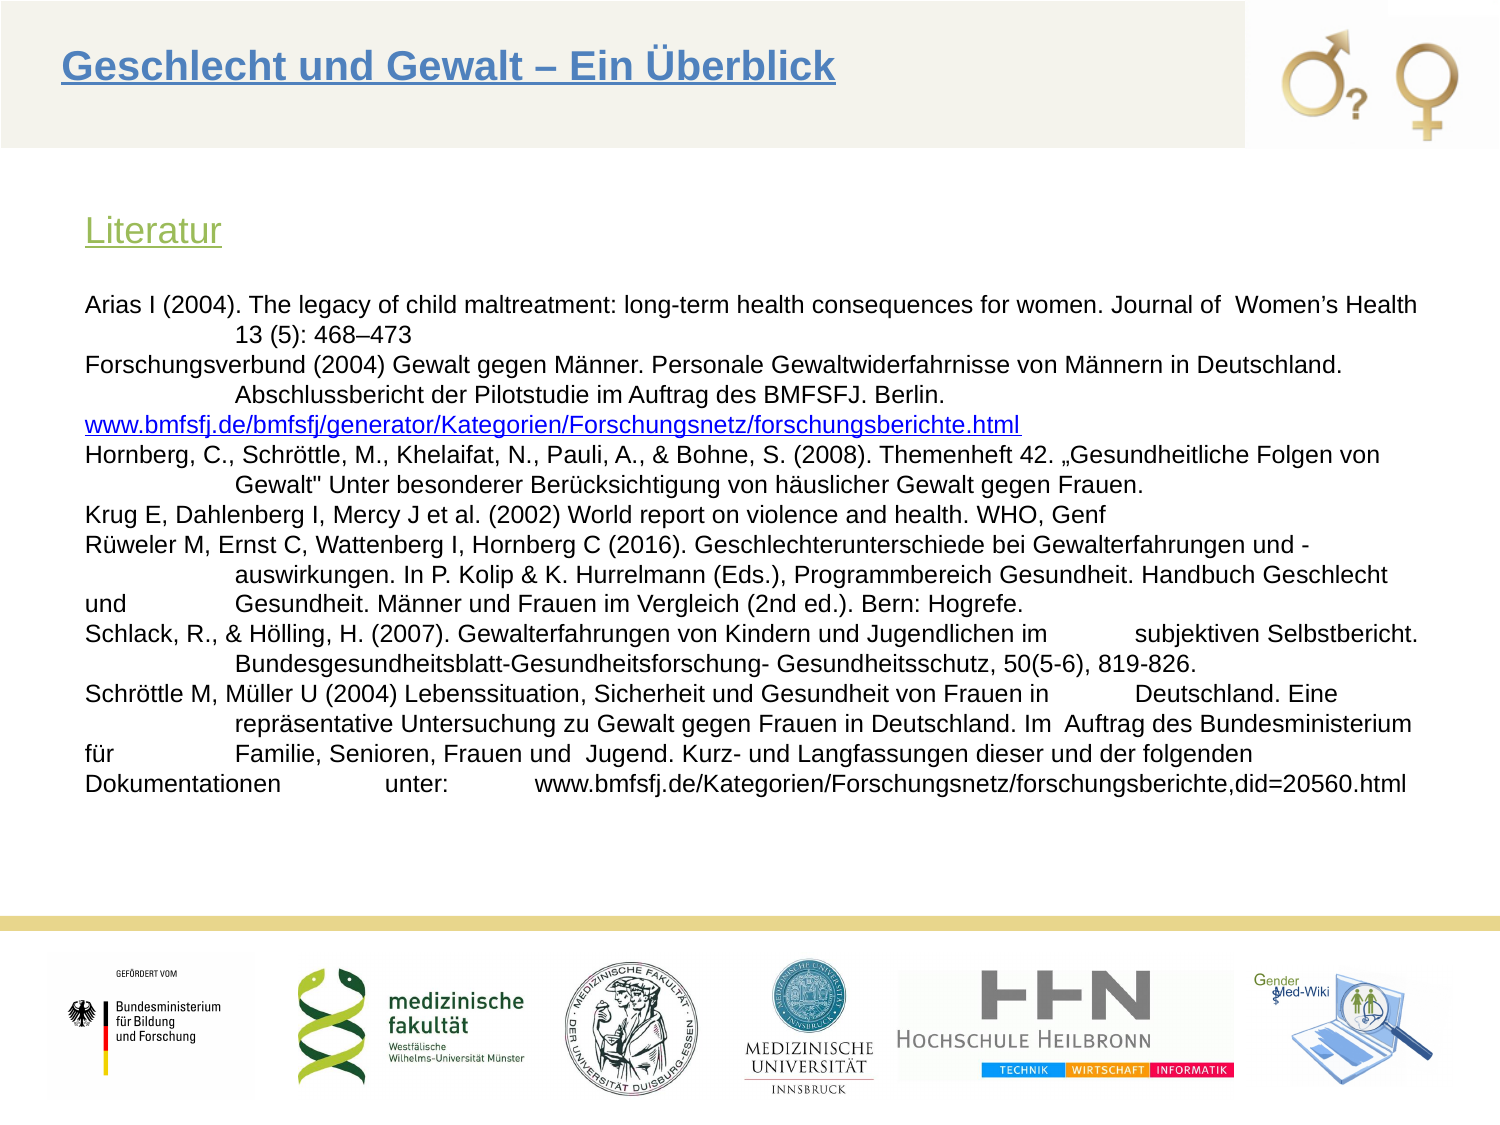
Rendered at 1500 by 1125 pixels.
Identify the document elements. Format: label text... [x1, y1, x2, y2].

text_box Literatur [70, 199, 1266, 281]
text_box Arias I (2004). The legacy of child maltreatment: long-term health consequences for women. Journal of Women’s Health 13 (5): 468–473 Forschungsverbund (2004) Gewalt gegen Männer. Personale Gewaltwiderfahrnisse von Männern in Deutschland. Abschlussbericht der Pilotstudie im Auftrag des BMFSFJ. Berlin. www.bmfsfj.de/bmfsfj/generator/Kategorien/Forschungsnetz/forschungsberichte.html Hornberg, C., Schröttle, M., Khelaifat, N., Pauli, A., & Bohne, S. (2008). Themenheft 42. „Gesundheitliche Folgen von Gewalt" Unter besonderer Berücksichtigung von häuslicher Gewalt gegen Frauen. Krug E, Dahlenberg I, Mercy J et al. (2002) World report on violence and health. WHO, Genf Rüweler M, Ernst C, Wattenberg I, Hornberg C (2016). Geschlechterunterschiede bei Gewalterfahrungen und - auswirkungen. In P. Kolip & K. Hurrelmann (Eds.), Programmbereich Gesundheit. Handbuch Geschlecht und Gesundheit. Männer und Frauen im Vergleich (2nd ed.). Bern: Hogrefe. Schlack, R., & Hölling, H. (2007). Gewalterfahrungen von Kindern und Jugendlichen im subjektiven Selbstbericht. Bundesgesundheitsblatt-Gesundheitsforschung- Gesundheitsschutz, 50(5-6), 819-826. Schröttle M, Müller U (2004) Lebenssituation, Sicherheit und Gesundheit von Frauen in Deutschland. Eine repräsentative Untersuchung zu Gewalt gegen Frauen in Deutschland. Im Auftrag des Bundesministerium für Familie, Senioren, Frauen und Jugend. Kurz- und Langfassungen dieser und der folgenden Dokumentationen unter: www.bmfsfj.de/Kategorien/Forschungsnetz/forschungsberichte,did=20560.html [70, 281, 1442, 805]
picture [47, 952, 255, 1100]
text_box Geschlecht und Gewalt – Ein Überblick [46, 31, 1127, 96]
picture [1245, 0, 1500, 149]
picture [1246, 965, 1453, 1087]
picture [298, 952, 1234, 1100]
